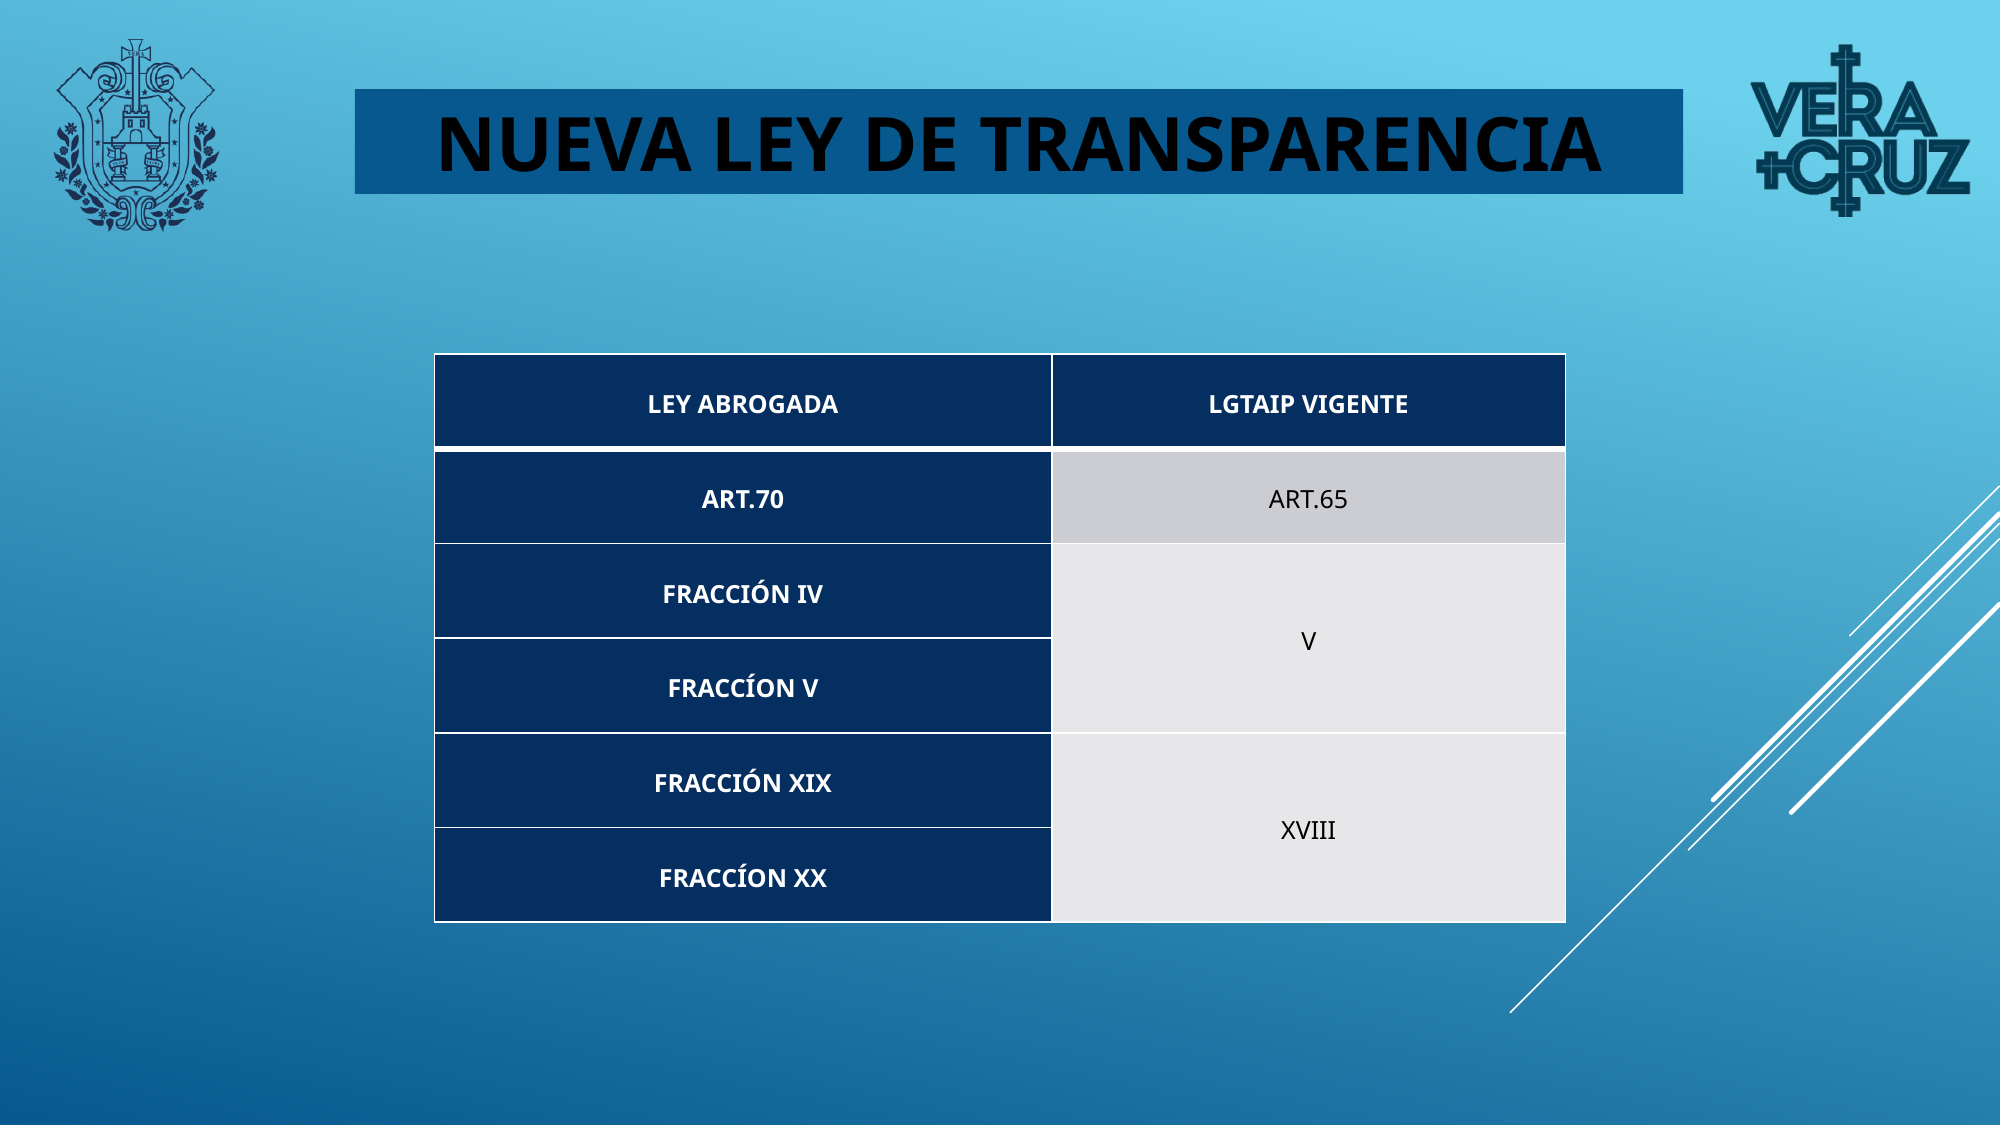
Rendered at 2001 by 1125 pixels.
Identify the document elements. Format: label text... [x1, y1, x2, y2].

table_cell ART.65 [1053, 452, 1565, 543]
table_cell FRACCÍON V [435, 639, 1051, 732]
table_cell ART.70 [435, 452, 1051, 543]
text_box NUEVA LEY DE TRANSPARENCIA [354, 89, 1684, 194]
table_cell V [1053, 544, 1565, 732]
table_cell FRACCIÓN IV [435, 544, 1051, 637]
table_cell FRACCÍON XX [435, 828, 1051, 921]
picture [28, 28, 244, 242]
table_cell FRACCIÓN XIX [435, 734, 1051, 827]
table_cell XVIII [1053, 734, 1565, 921]
table_header LEY ABROGADA [435, 355, 1051, 446]
picture [1744, 39, 1972, 217]
picture [1800, 152, 1838, 182]
picture [1852, 153, 1867, 165]
table_header LGTAIP VIGENTE [1053, 355, 1565, 446]
